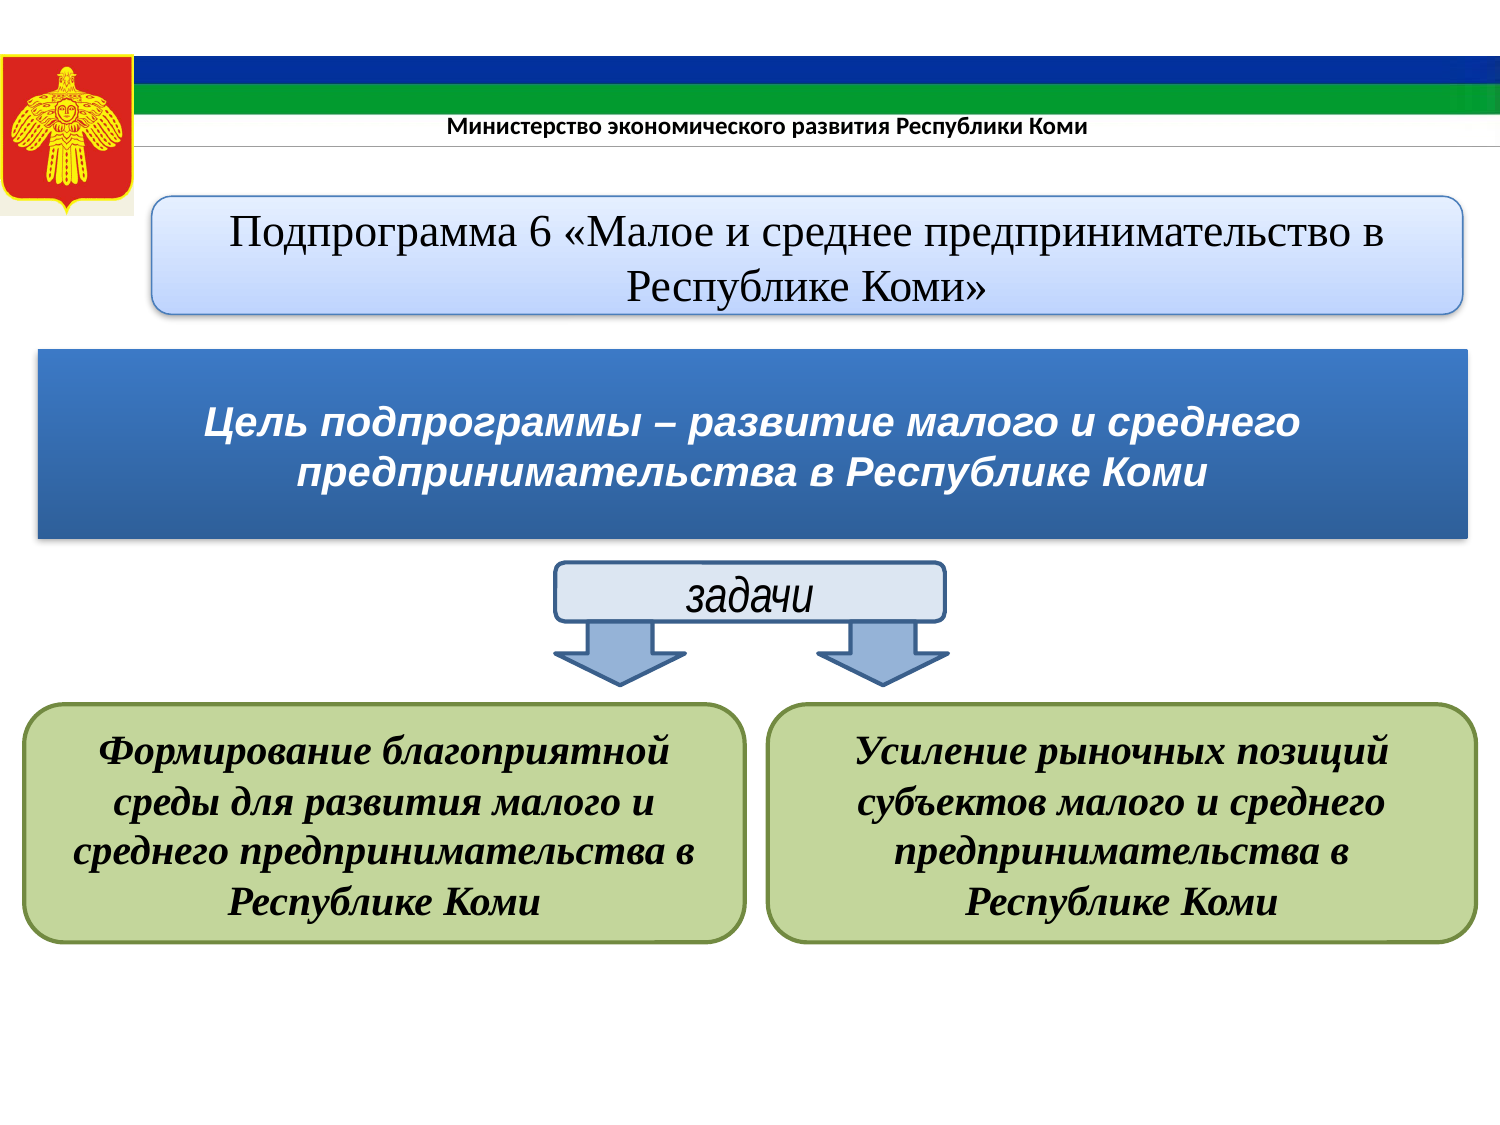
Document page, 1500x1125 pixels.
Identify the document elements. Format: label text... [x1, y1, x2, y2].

list Цель подпрограммы – развитие малого и среднего предпринимательства в Республике Коми [37, 349, 1468, 539]
picture [0, 54, 1500, 216]
text_box Усиление рыночных позиций субъектов малого и среднего предпринимательства в Республике Коми [765, 702, 1479, 945]
text_box Формирование благоприятной среды для развития малого и среднего предпринимательства в Республике Коми [22, 702, 747, 945]
text_box задачи [553, 560, 947, 624]
text_box [816, 619, 951, 688]
text_box [553, 619, 688, 688]
text_box Подпрограмма 6 «Малое и среднее предпринимательство в Республике Коми» [150, 195, 1464, 316]
